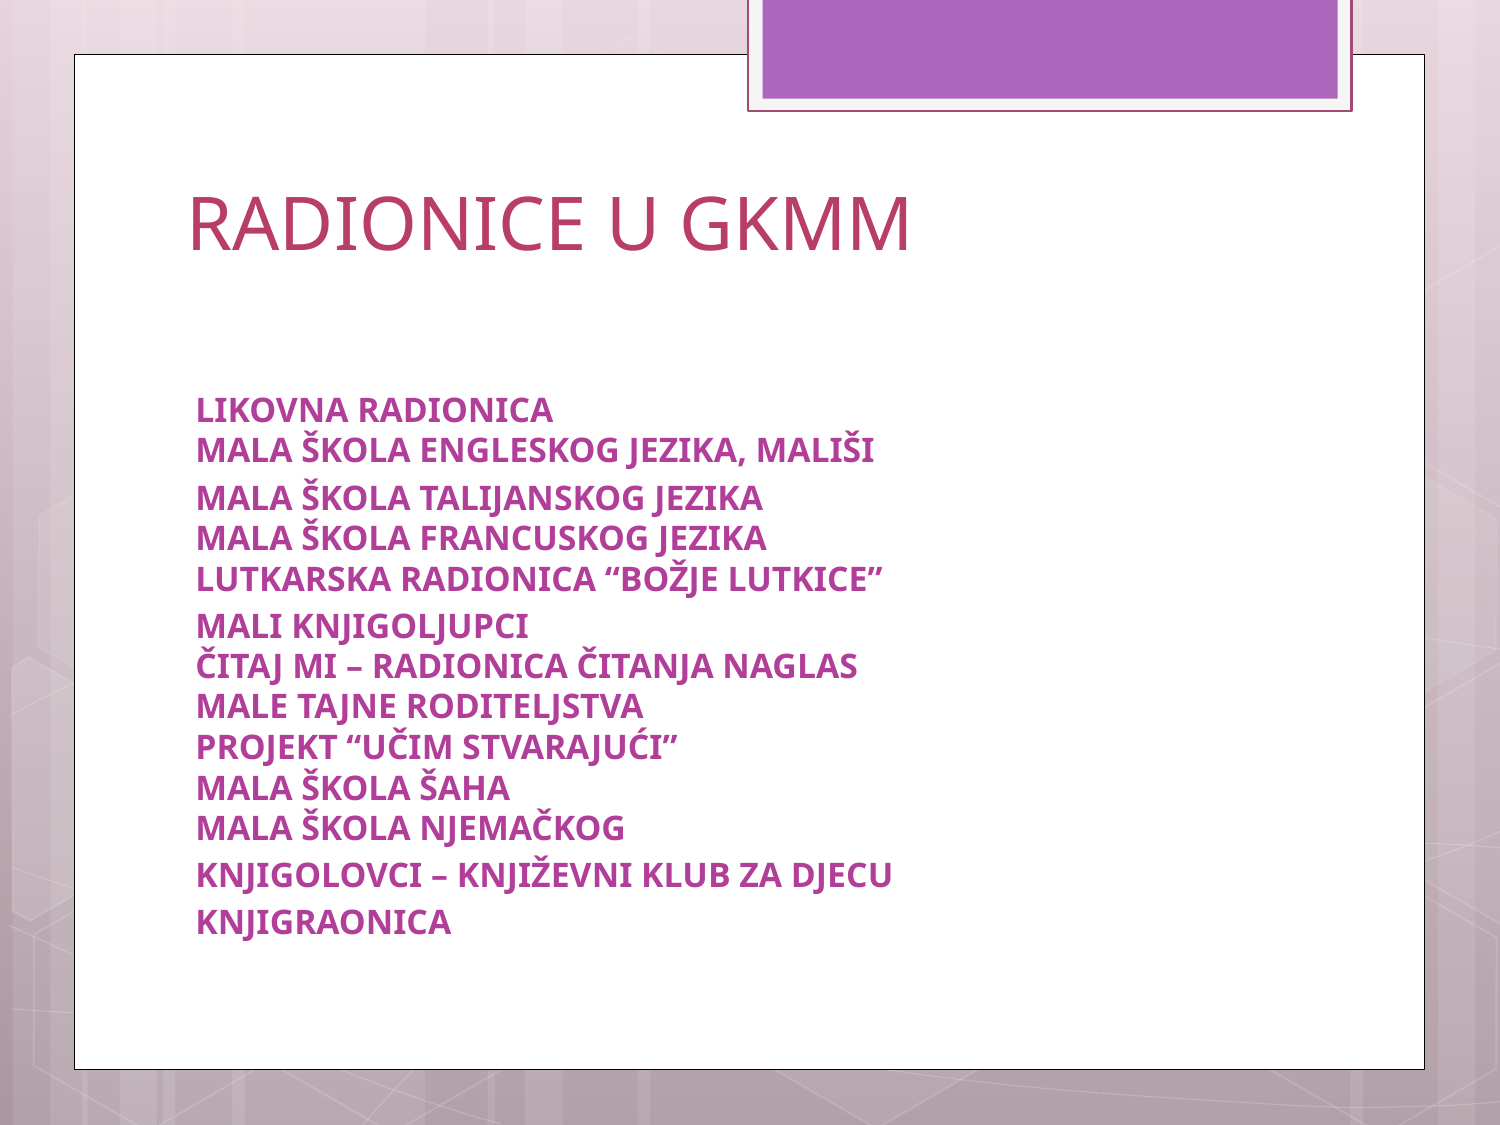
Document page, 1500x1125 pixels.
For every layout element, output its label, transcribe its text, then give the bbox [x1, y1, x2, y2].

list LIKOVNA RADIONICA MALA ŠKOLA ENGLESKOG JEZIKA, MALIŠI MALA ŠKOLA TALIJANSKOG JEZIKA MALA ŠKOLA FRANCUSKOG JEZIKA LUTKARSKA RADIONICA “BOŽJE LUTKICE” MALI KNJIGOLJUPCI ČITAJ MI – RADIONICA ČITANJA NAGLAS MALE TAJNE RODITELJSTVA PROJEKT “UČIM STVARAJUĆI” MALA ŠKOLA ŠAHA MALA ŠKOLA NJEMAČKOG KNJIGOLOVCI – KNJIŽEVNI KLUB ZA DJECU KNJIGRAONICA [171, 381, 1283, 957]
title RADIONICE U GKMM [171, 168, 1324, 362]
